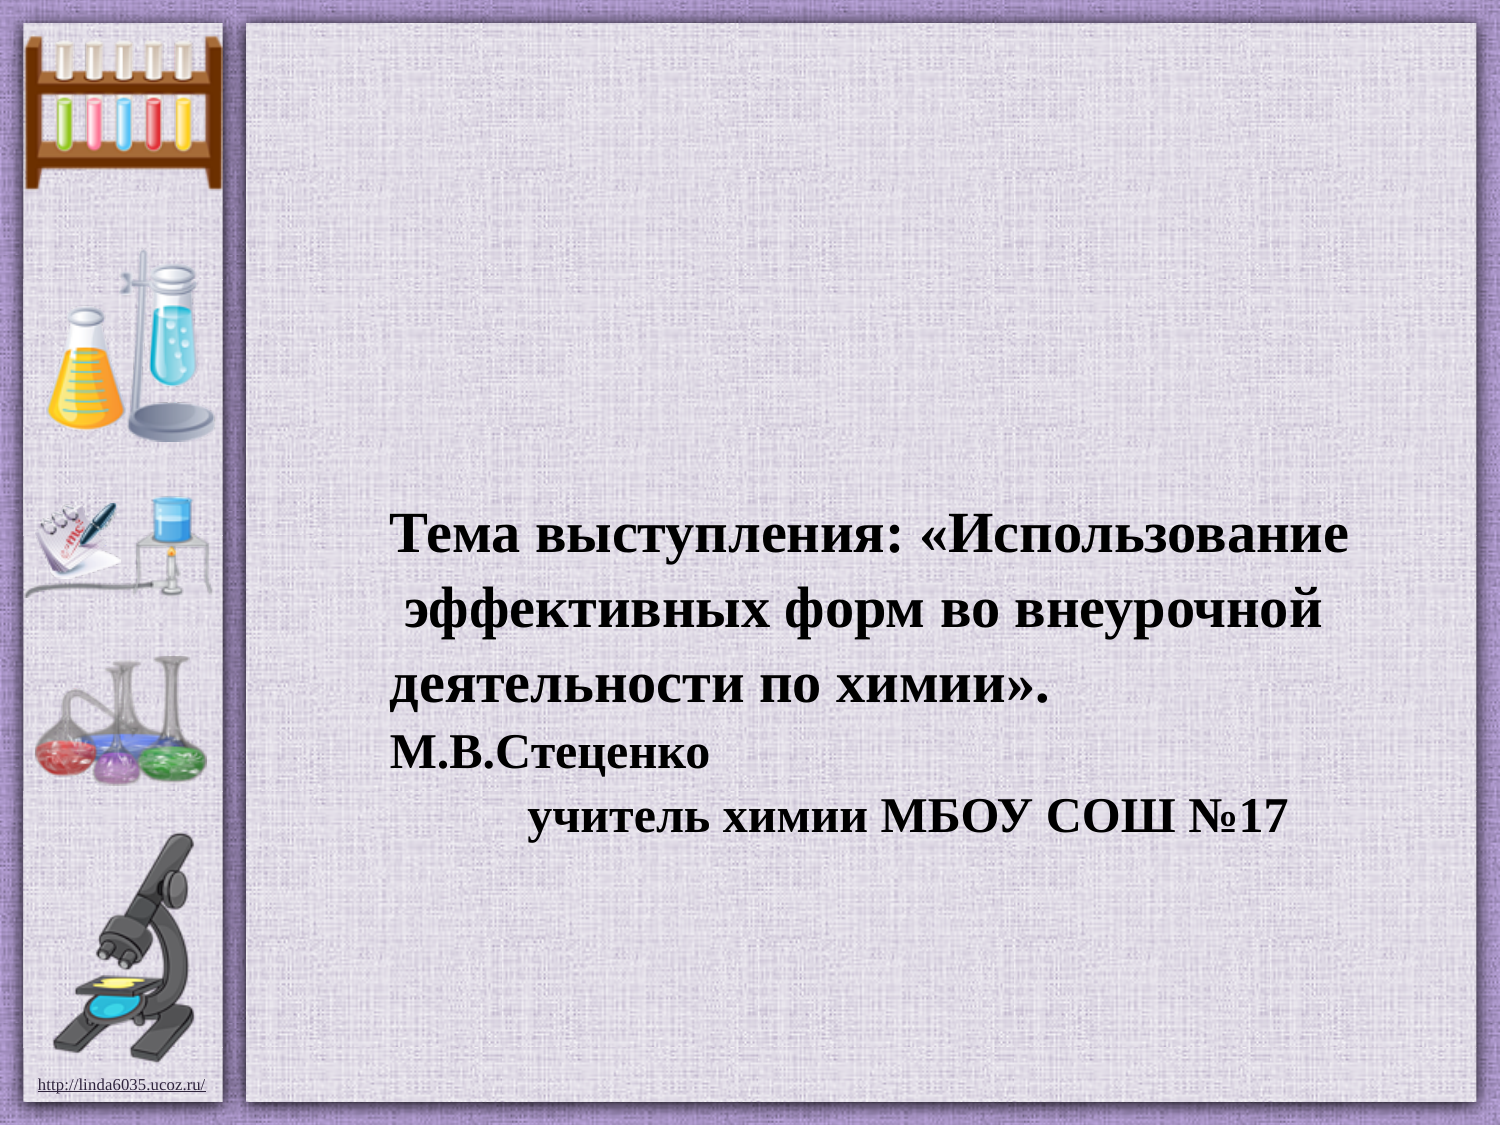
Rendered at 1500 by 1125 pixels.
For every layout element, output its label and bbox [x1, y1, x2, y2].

picture [23, 492, 217, 598]
picture [46, 831, 213, 1067]
picture [23, 0, 223, 200]
picture [46, 246, 223, 442]
picture [35, 656, 207, 786]
text_box [339, 386, 1430, 873]
